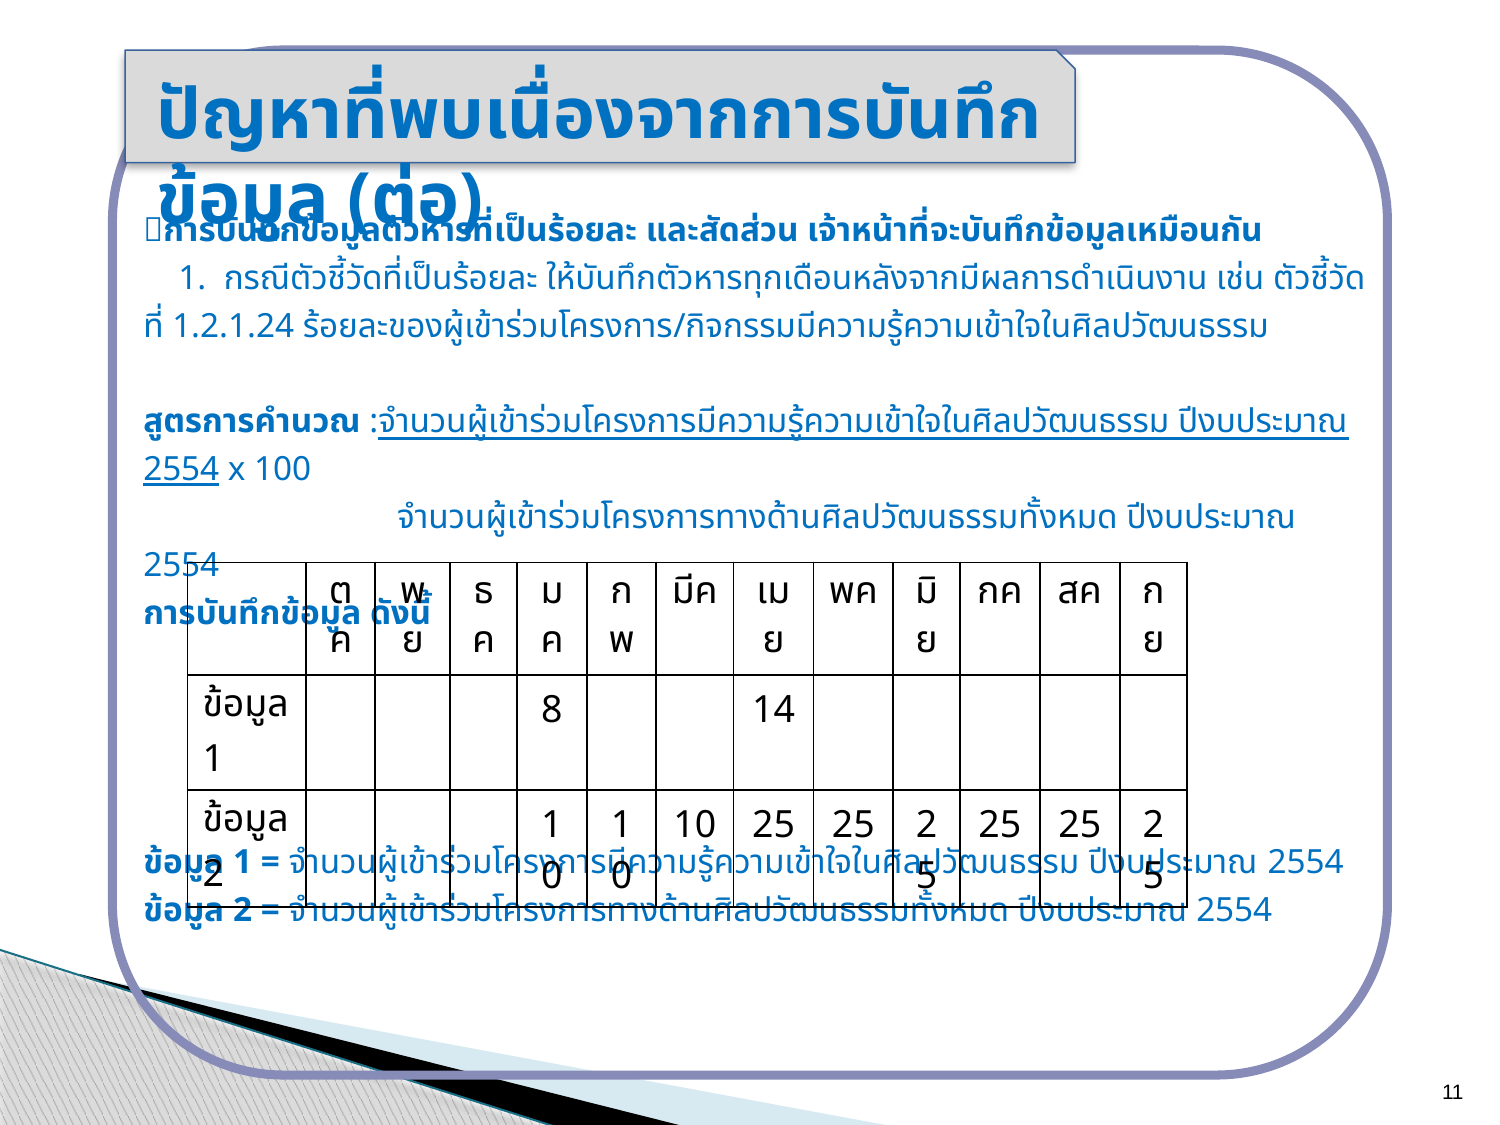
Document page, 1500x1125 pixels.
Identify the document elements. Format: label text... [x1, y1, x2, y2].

table_header มีค [657, 563, 733, 674]
table_cell [307, 791, 374, 906]
table_header ตค [307, 563, 374, 674]
table_cell 25 [734, 791, 813, 906]
table_header กย [1121, 563, 1186, 674]
table_cell [814, 676, 892, 789]
text_box [124, 49, 1076, 164]
table_cell [588, 676, 655, 789]
table_cell ข้อมูล1 [188, 676, 305, 789]
table_cell [657, 676, 733, 789]
table_cell 25 [814, 791, 892, 906]
text_box [171, 1039, 1329, 1080]
table_cell [451, 791, 516, 906]
text_box การบันทึกข้อมูลตัวหารที่เป็นร้อยละ และสัดส่วน เจ้าหน้าที่จะบันทึกข้อมูลเหมือนกัน 1. กรณีตัวชี้วัดที่เป็นร้อยละ ให้บันทึกตัวหารทุกเดือนหลังจากมีผลการดำเนินงาน เช่น ตัวชี้วัดที่ 1.2.1.24 ร้อยละของผู้เข้าร่วมโครงการ/กิจกรรมมีความรู้ความเข้าใจในศิลปวัฒนธรรม สูตรการคำนวณ :จำนวนผู้เข้าร่วมโครงการมีความรู้ความเข้าใจในศิลปวัฒนธรรม ปีงบประมาณ 2554 x 100 จำนวนผู้เข้าร่วมโครงการทางด้านศิลปวัฒนธรรมทั้งหมด ปีงบประมาณ 2554 การบันทึกข้อมูล ดังนี้ ข้อมูล 1 = จำนวนผู้เข้าร่วมโครงการมีความรู้ความเข้าใจในศิลปวัฒนธรรม ปีงบประมาณ 2554 ข้อมูล 2 = จำนวนผู้เข้าร่วมโครงการทางด้านศิลปวัฒนธรรมทั้งหมด ปีงบประมาณ 2554 [124, 200, 1388, 1039]
table_cell [894, 676, 959, 789]
table_cell [376, 791, 449, 906]
table_header พค [814, 563, 892, 674]
table_header มค [518, 563, 586, 674]
table_cell [307, 676, 374, 789]
table_cell [961, 676, 1039, 789]
table_cell 25 [1041, 791, 1119, 906]
slide_number 11 [1418, 1051, 1479, 1112]
table_cell 10 [657, 791, 733, 906]
table_cell [1121, 676, 1186, 789]
table_cell 10 [588, 791, 655, 906]
text_box ปัญหาที่พบเนื่องจากการบันทึกข้อมูล (ต่อ) [137, 68, 1125, 156]
table_header กพ [588, 563, 655, 674]
table_header สค [1041, 563, 1119, 674]
table_header [188, 563, 305, 674]
table_header กค [961, 563, 1039, 674]
table_cell [451, 676, 516, 789]
table_cell ข้อมูล2 [188, 791, 305, 906]
table_cell 14 [734, 676, 813, 789]
table_cell 25 [961, 791, 1039, 906]
table_cell [1041, 676, 1119, 789]
table_cell [376, 676, 449, 789]
table_cell 10 [518, 791, 586, 906]
table_header มิย [894, 563, 959, 674]
table_cell 25 [894, 791, 959, 906]
table_cell 8 [518, 676, 586, 789]
table_header พย [376, 563, 449, 674]
table_header เมย [734, 563, 813, 674]
text_box [107, 45, 1392, 978]
table_cell 25 [1121, 791, 1186, 906]
table_header ธค [451, 563, 516, 674]
